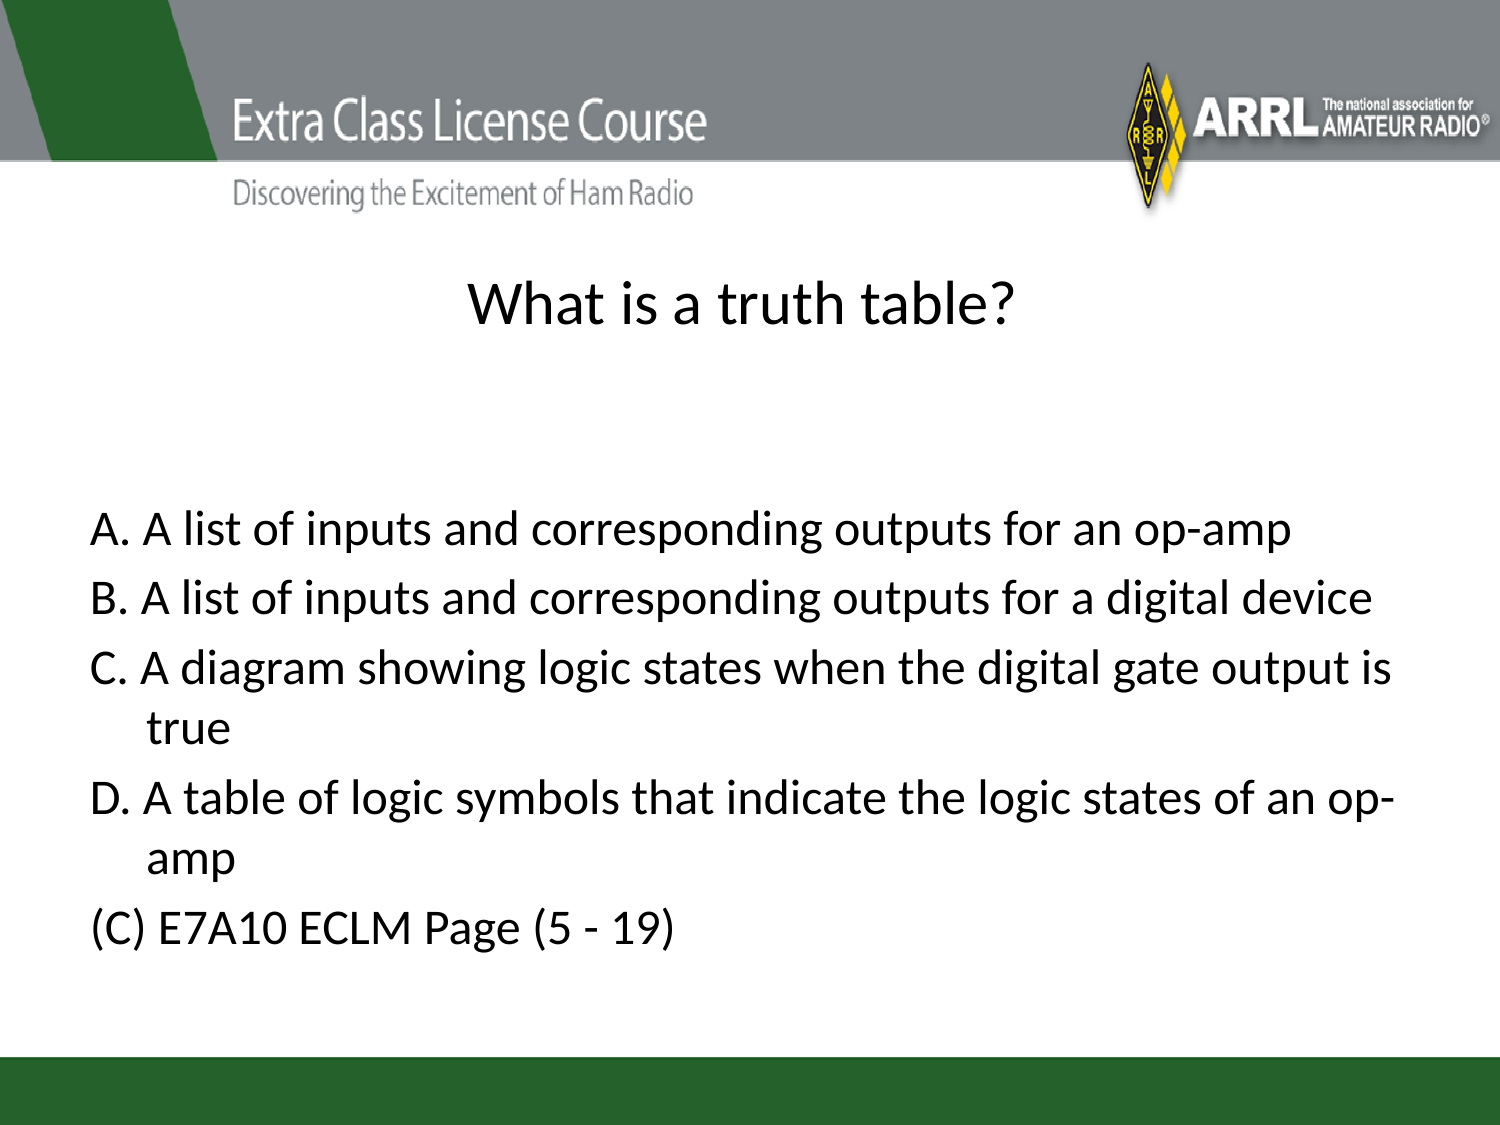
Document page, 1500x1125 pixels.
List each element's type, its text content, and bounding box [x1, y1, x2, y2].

picture [0, 0, 1500, 1125]
list A. A list of inputs and corresponding outputs for an op-amp B. A list of inputs and corresponding outputs for a digital device C. A diagram showing logic states when the digital gate output is true D. A table of logic symbols that indicate the logic states of an op-amp (C) E7A10 ECLM Page (5 - 19) [75, 487, 1425, 1005]
title What is a truth table? [75, 254, 1425, 435]
